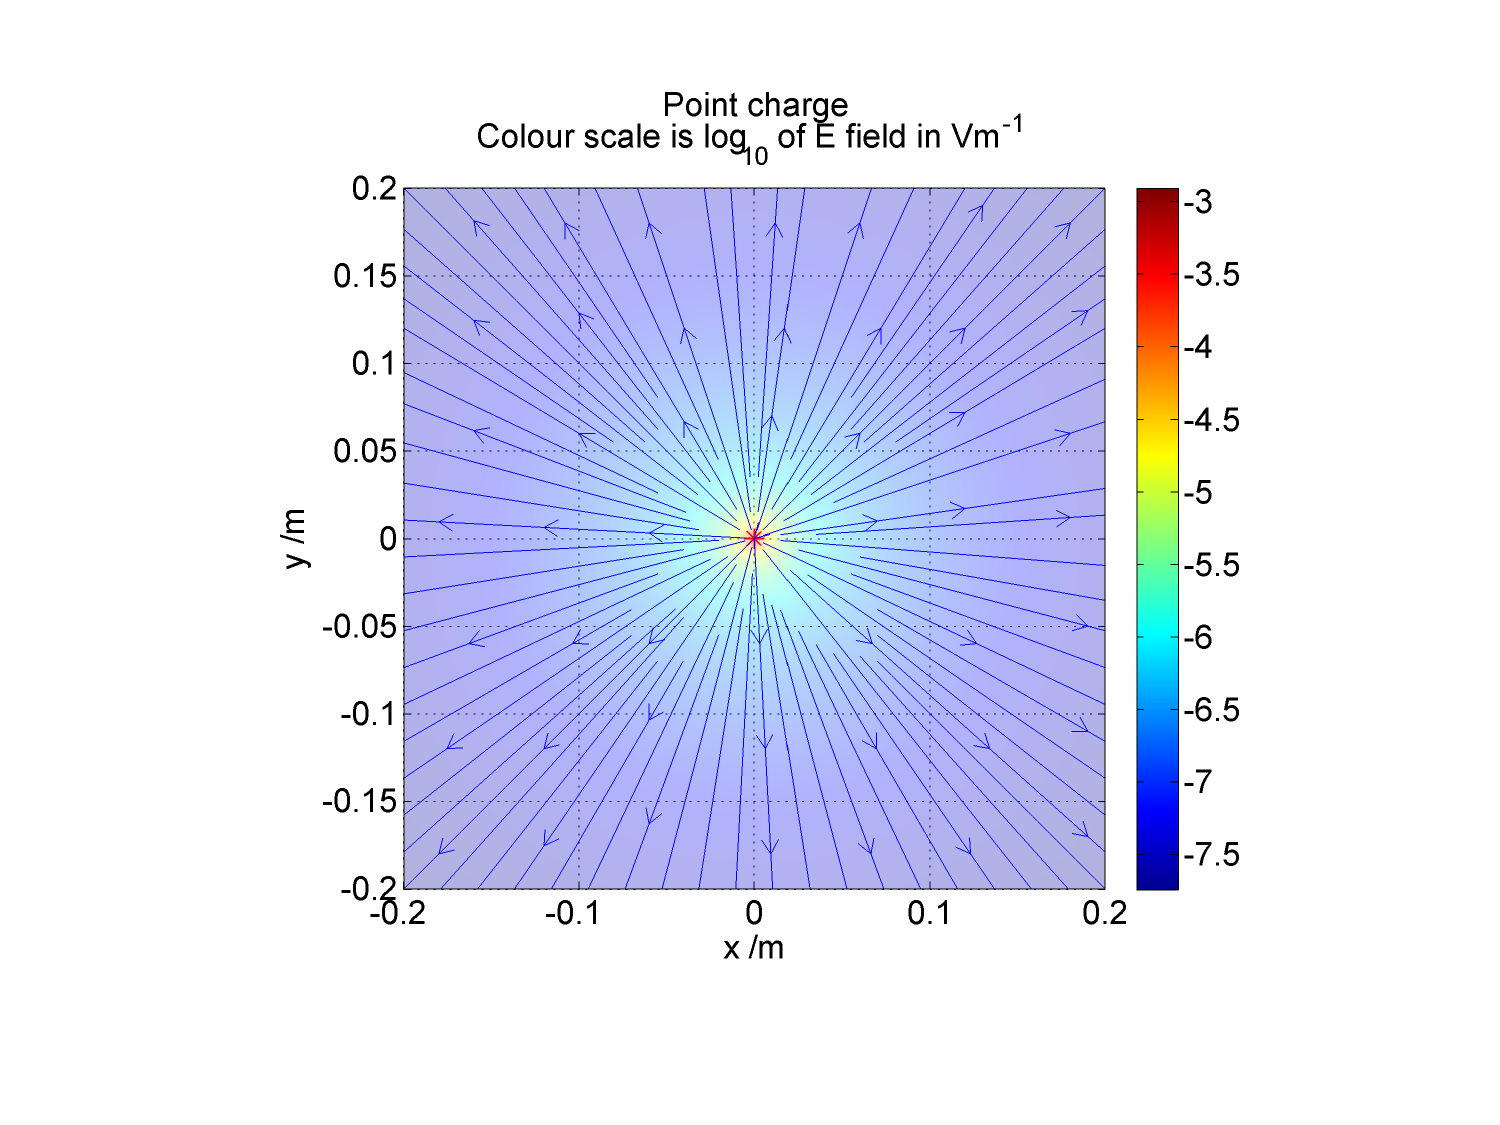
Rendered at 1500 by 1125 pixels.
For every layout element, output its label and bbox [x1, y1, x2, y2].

picture [187, 87, 1388, 989]
